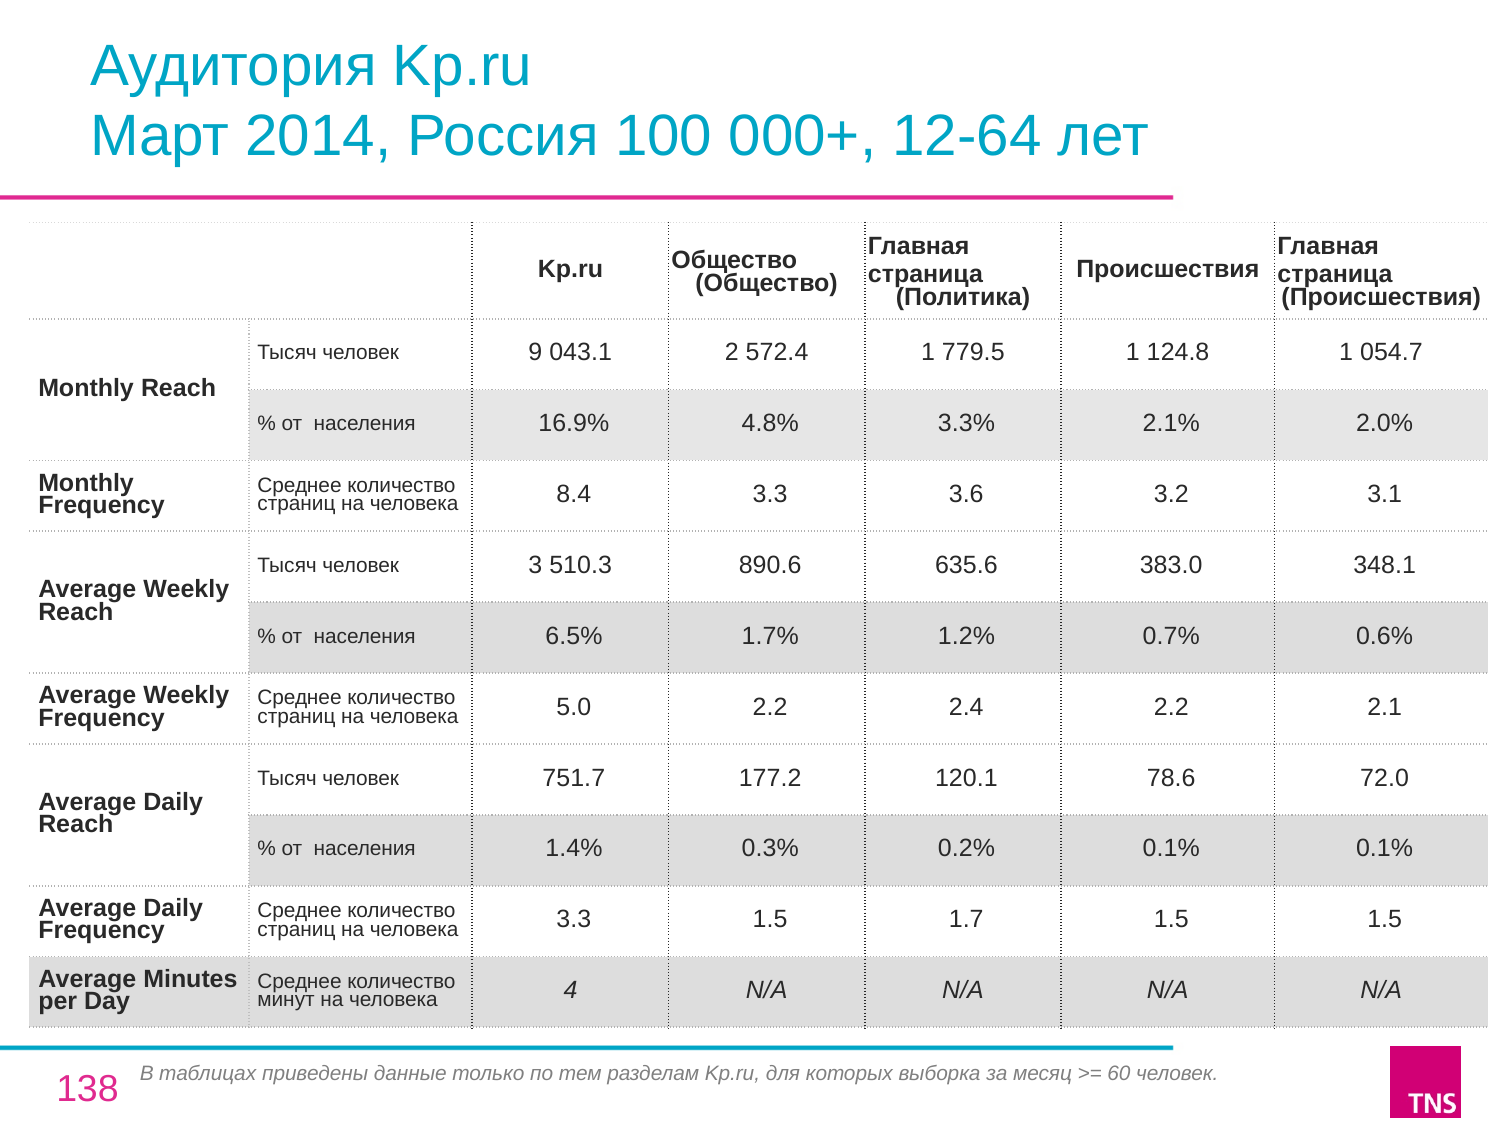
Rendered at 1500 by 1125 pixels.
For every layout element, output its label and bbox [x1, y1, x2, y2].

picture [0, 0, 1500, 1125]
table_header [29, 223, 1488, 319]
title [74, 8, 1476, 187]
slide_number [40, 1055, 392, 1125]
table_cell [29, 319, 1488, 1027]
text_box [124, 1052, 1463, 1092]
